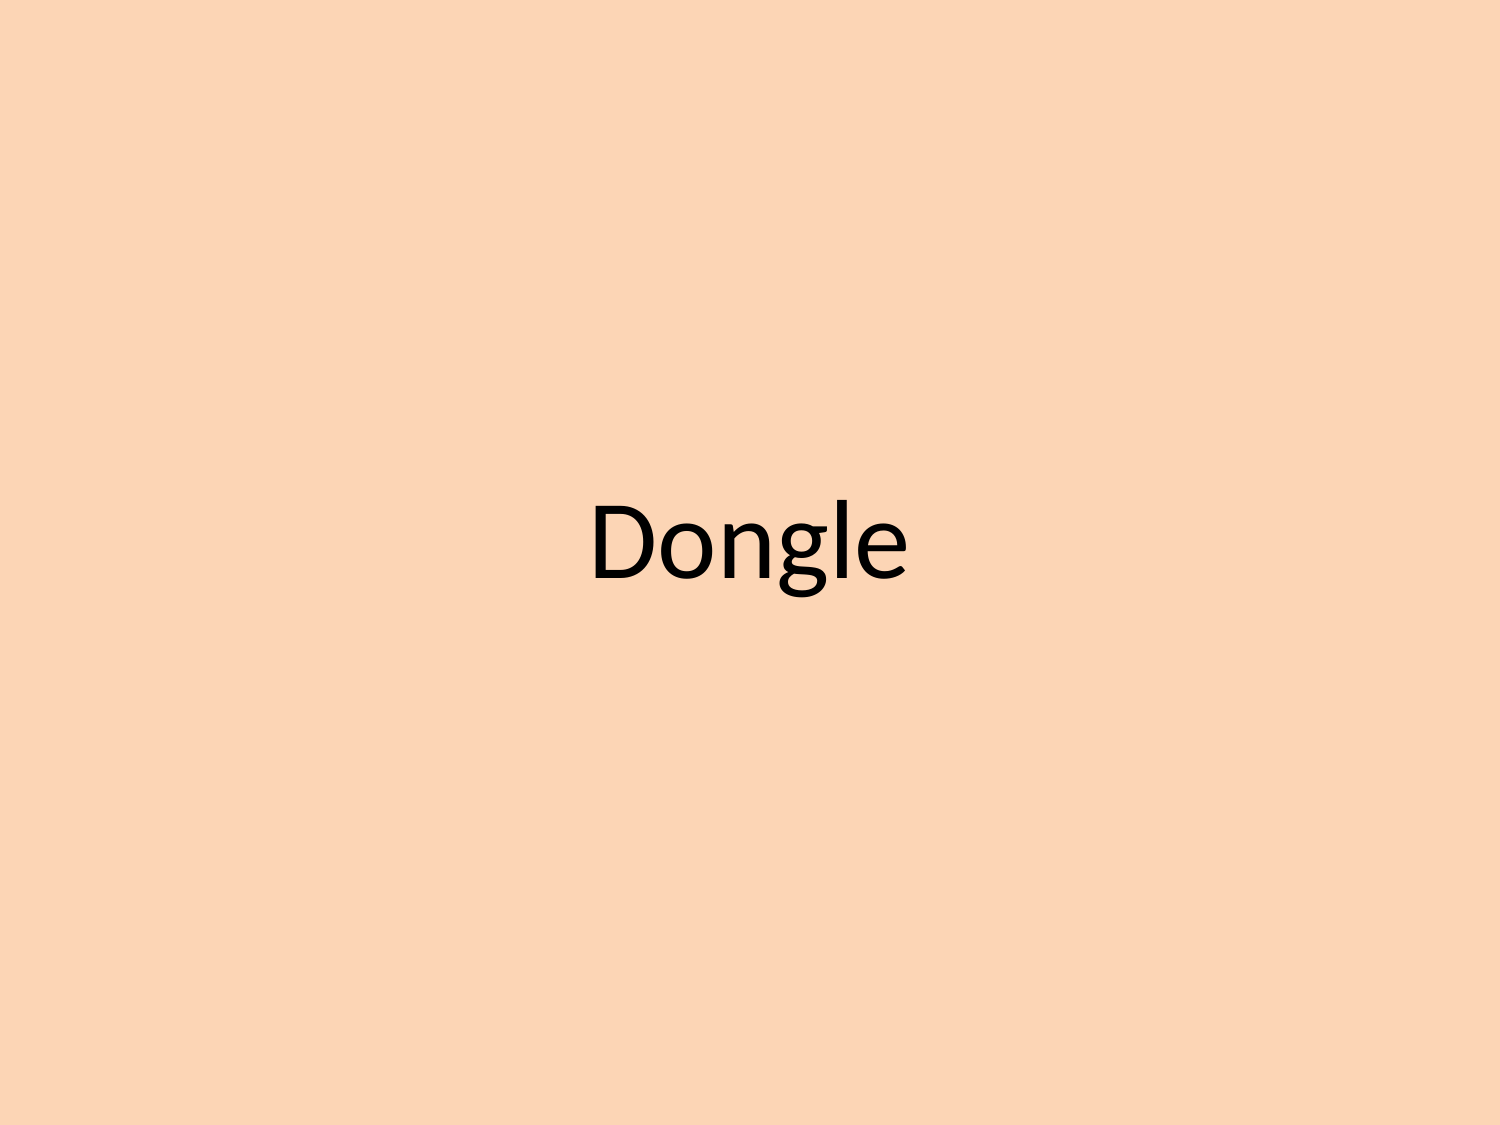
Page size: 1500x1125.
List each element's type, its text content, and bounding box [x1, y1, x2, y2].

list Dongle [75, 262, 1425, 1005]
